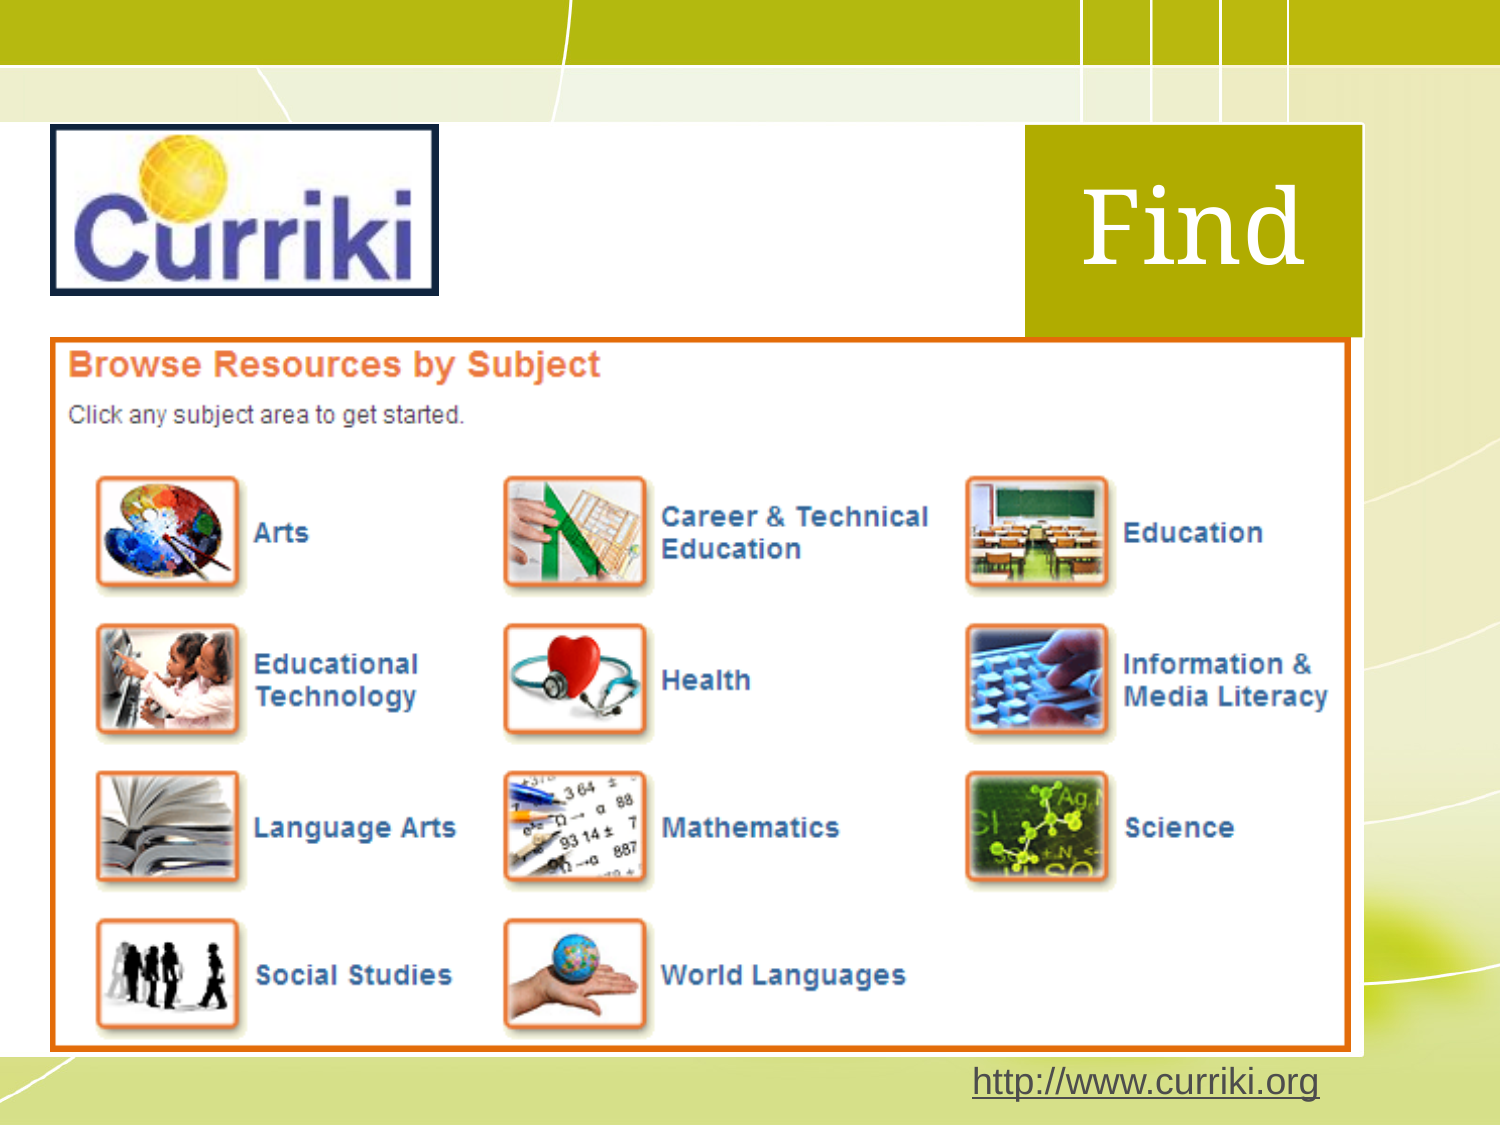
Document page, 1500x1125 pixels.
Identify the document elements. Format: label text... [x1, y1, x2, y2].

text_box http://www.curriki.org [957, 1053, 1356, 1110]
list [49, 337, 1352, 1052]
picture [0, 0, 1500, 1125]
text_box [1024, 124, 1363, 338]
